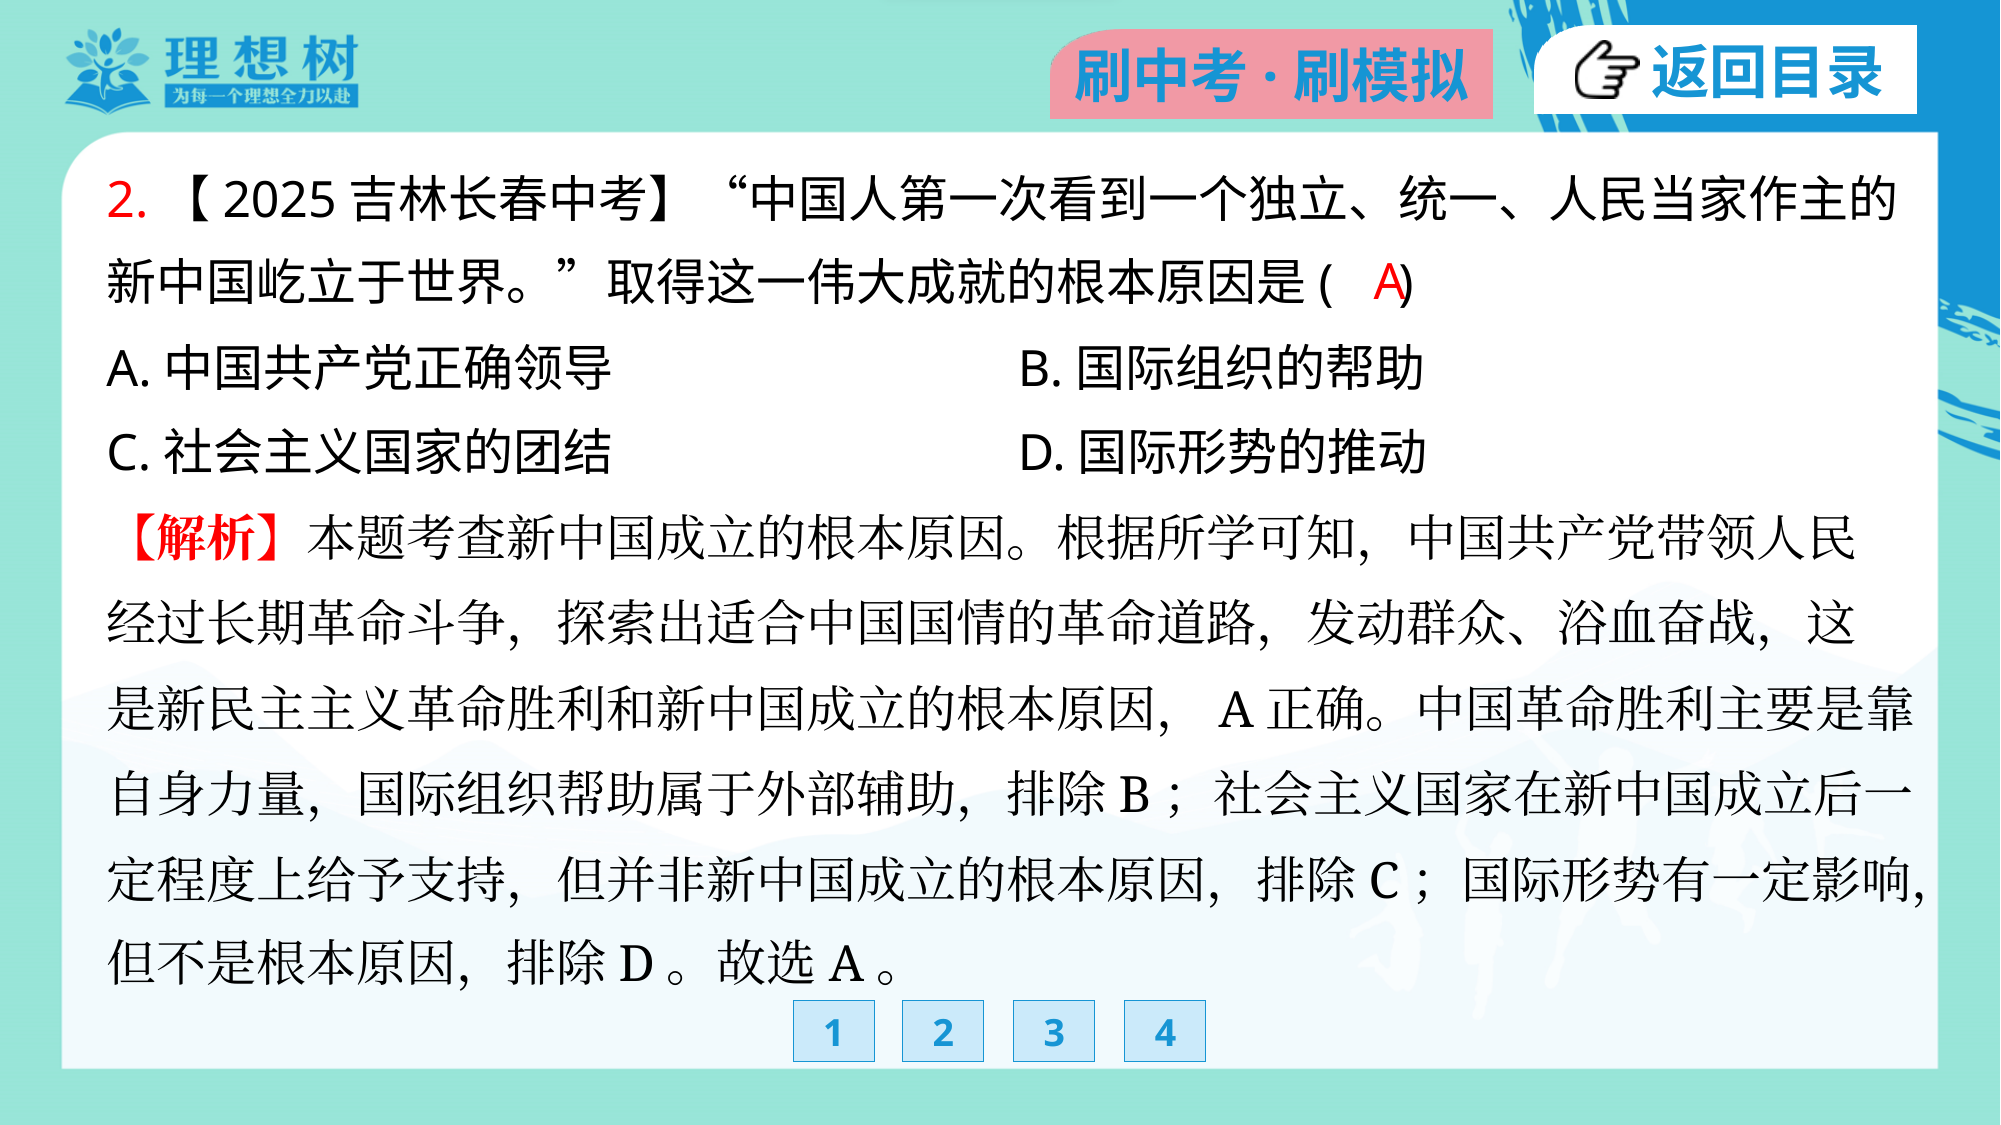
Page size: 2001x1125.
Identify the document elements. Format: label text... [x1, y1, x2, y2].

text_box A.中国共产党正确领导 B.国际组织的帮助 C.社会主义国家的团结 D.国际形势的推动 [106, 311, 1895, 472]
text_box A [1359, 225, 1421, 301]
text_box 【解析】本题考查新中国成立的根本原因。根据所学可知，中国共产党带领人民 经过长期革命斗争，探索出适合中国国情的革命道路，发动群众、浴血奋战，这 是新民主主义革命胜利和新中国成立的根本原因，A正确。中国革命胜利主要是靠 自身力量，国际组织帮助属于外部辅助，排除B；社会主义国家在新中国成立后一 定程度上给予支持，但并非新中国成立的根本原因，排除C；国际形势有一定影响， 但不是根本原因，排除D。故选A。 [106, 481, 1895, 983]
text_box 2.【2025吉林长春中考】“中国人第一次看到一个独立、统一、人民当家作主的 新中国屹立于世界。”取得这一伟大成就的根本原因是( ) [106, 141, 1895, 302]
picture [0, 0, 2000, 1125]
